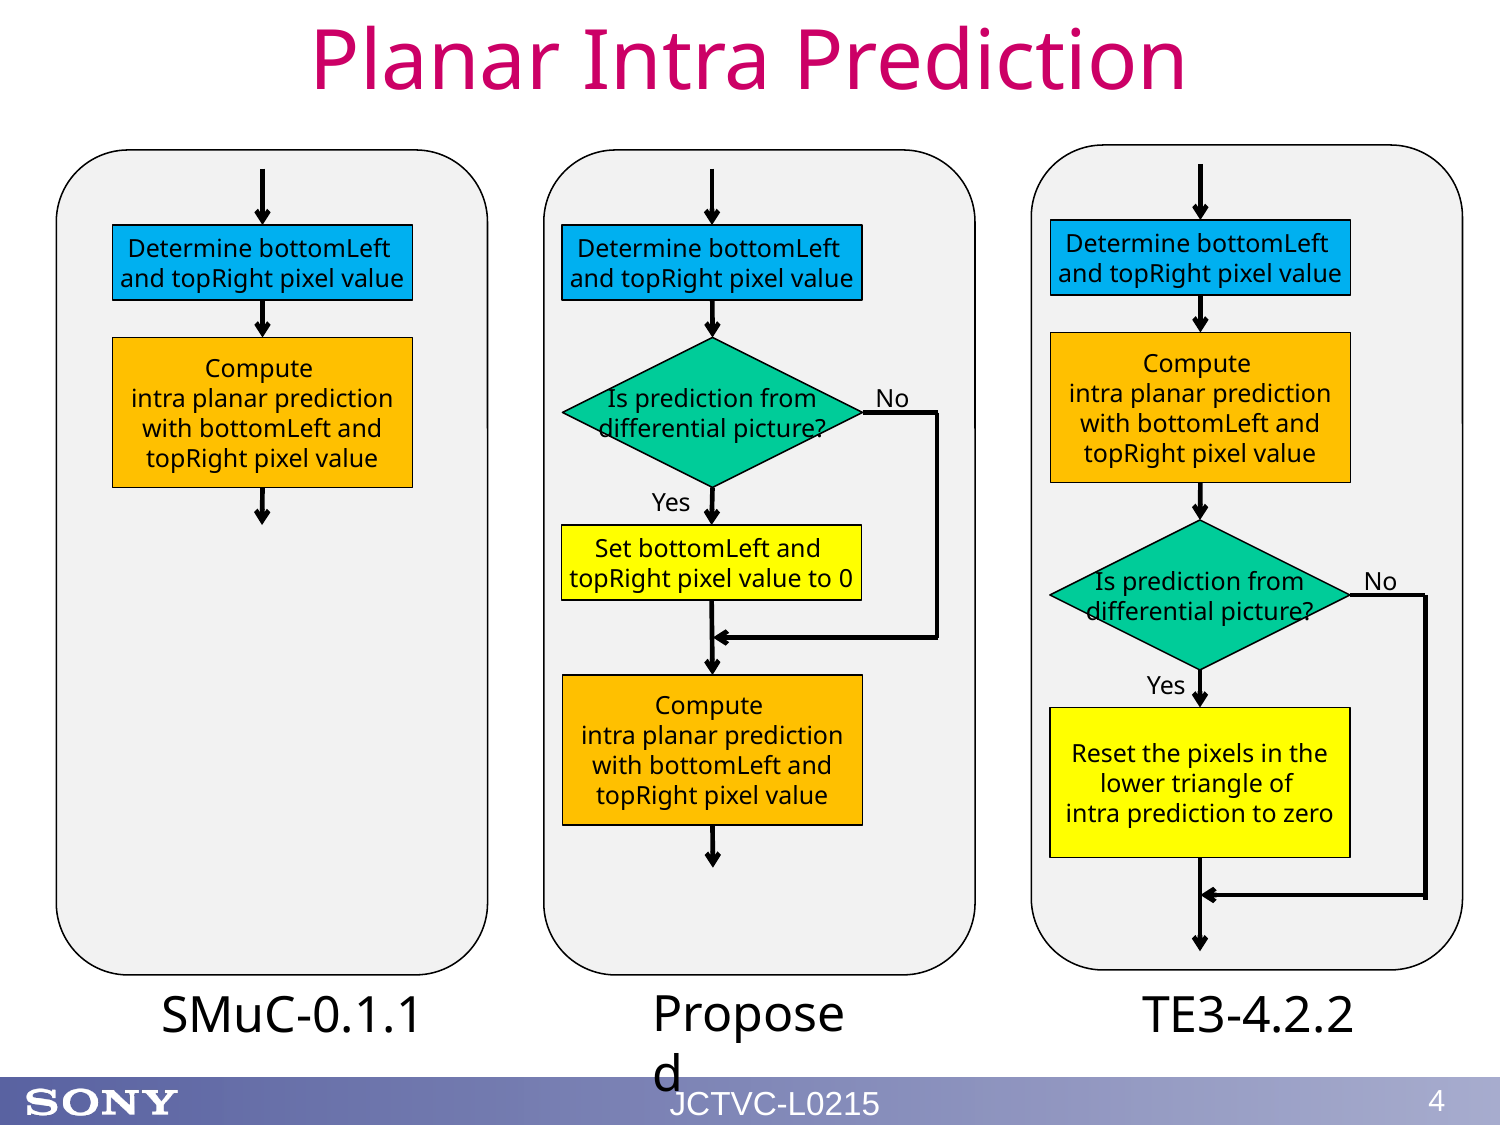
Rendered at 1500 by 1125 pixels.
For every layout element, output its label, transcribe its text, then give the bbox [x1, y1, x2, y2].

text_box TE3-4.2.2 [1127, 980, 1370, 1050]
title Planar Intra Prediction [0, 0, 1500, 115]
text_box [1031, 144, 1463, 971]
slide_number 4 [1147, 1074, 1461, 1125]
footer JCTVC-L0215 [537, 1074, 1013, 1125]
text_box Proposed [637, 984, 882, 1109]
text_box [543, 149, 976, 976]
picture [26, 1088, 178, 1116]
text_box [56, 149, 488, 976]
text_box SMuC-0.1.1 [146, 984, 440, 1050]
